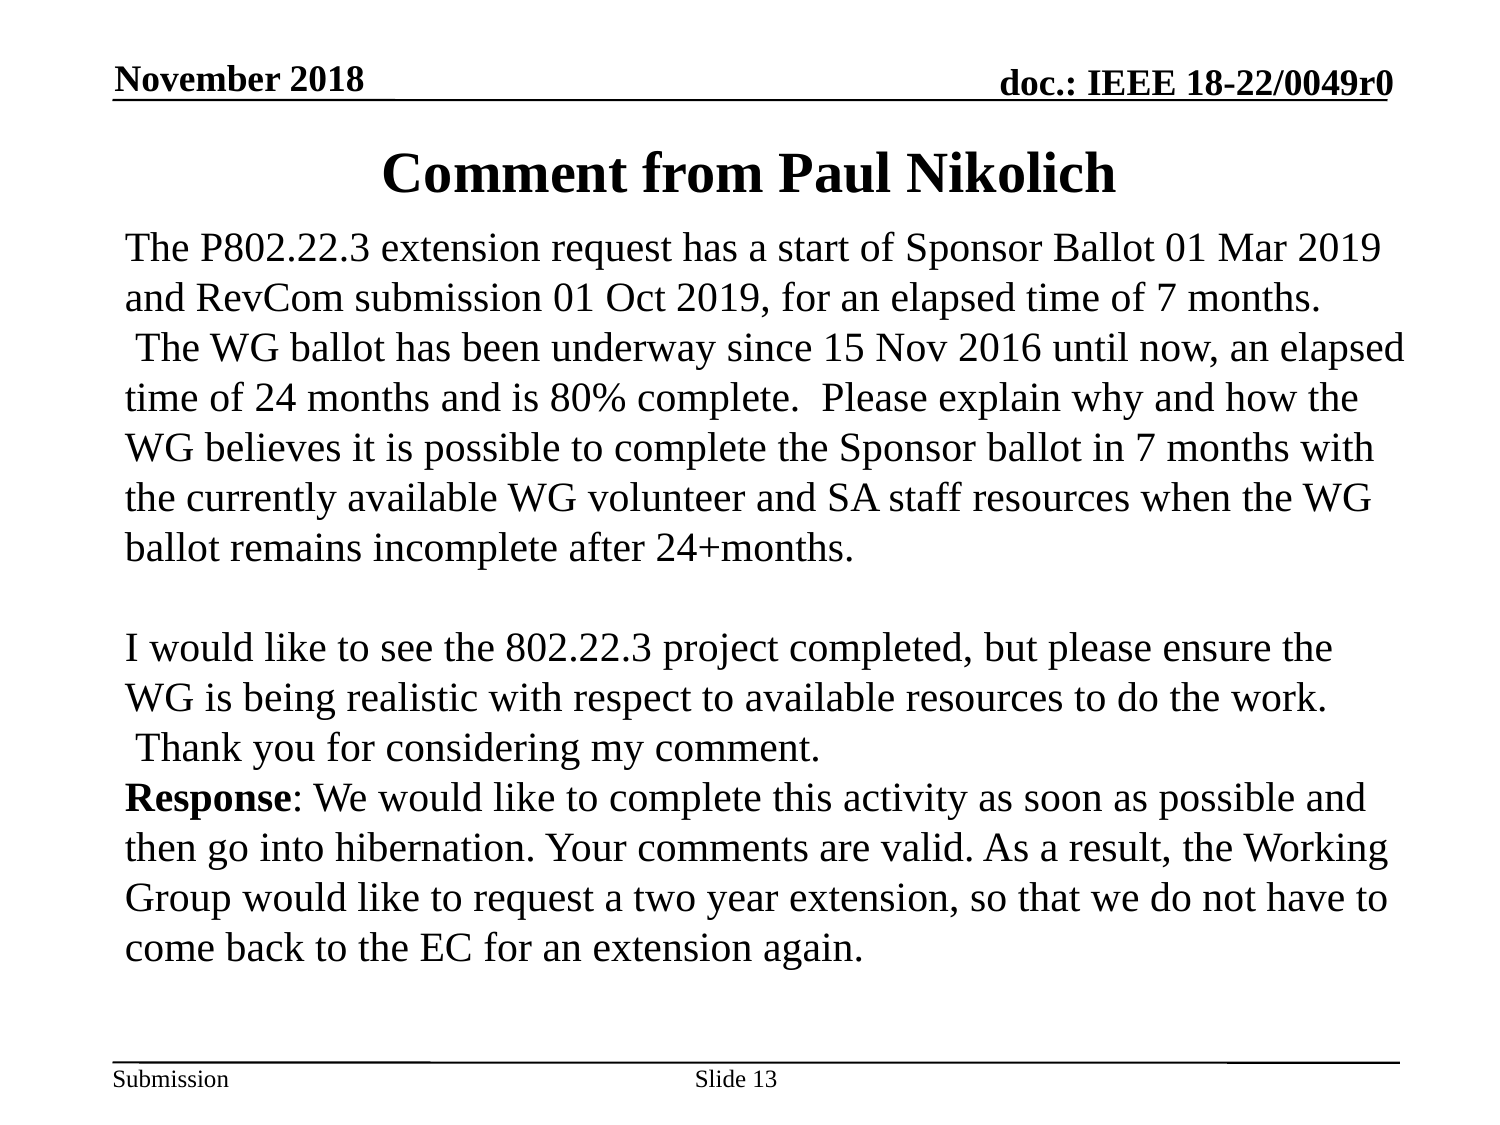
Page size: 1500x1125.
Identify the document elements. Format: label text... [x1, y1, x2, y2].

slide_number Slide 13 [672, 1061, 800, 1123]
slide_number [114, 54, 423, 100]
title Comment from Paul Nikolich [112, 112, 1388, 212]
text_box The P802.22.3 extension request has a start of Sponsor Ballot 01 Mar 2019 and RevCom submission 01 Oct 2019, for an elapsed time of 7 months. The WG ballot has been underway since 15 Nov 2016 until now, an elapsed time of 24 months and is 80% complete. Please explain why and how the WG believes it is possible to complete the Sponsor ballot in 7 months with the currently available WG volunteer and SA staff resources when the WG ballot remains incomplete after 24+months. I would like to see the 802.22.3 project completed, but please ensure the WG is being realistic with respect to available resources to do the work. Thank you for considering my comment. Response: We would like to complete this activity as soon as possible and then go into hibernation. Your comments are valid. As a result, the Working Group would like to request a two year extension, so that we do not have to come back to the EC for an extension again. [109, 212, 1423, 1058]
